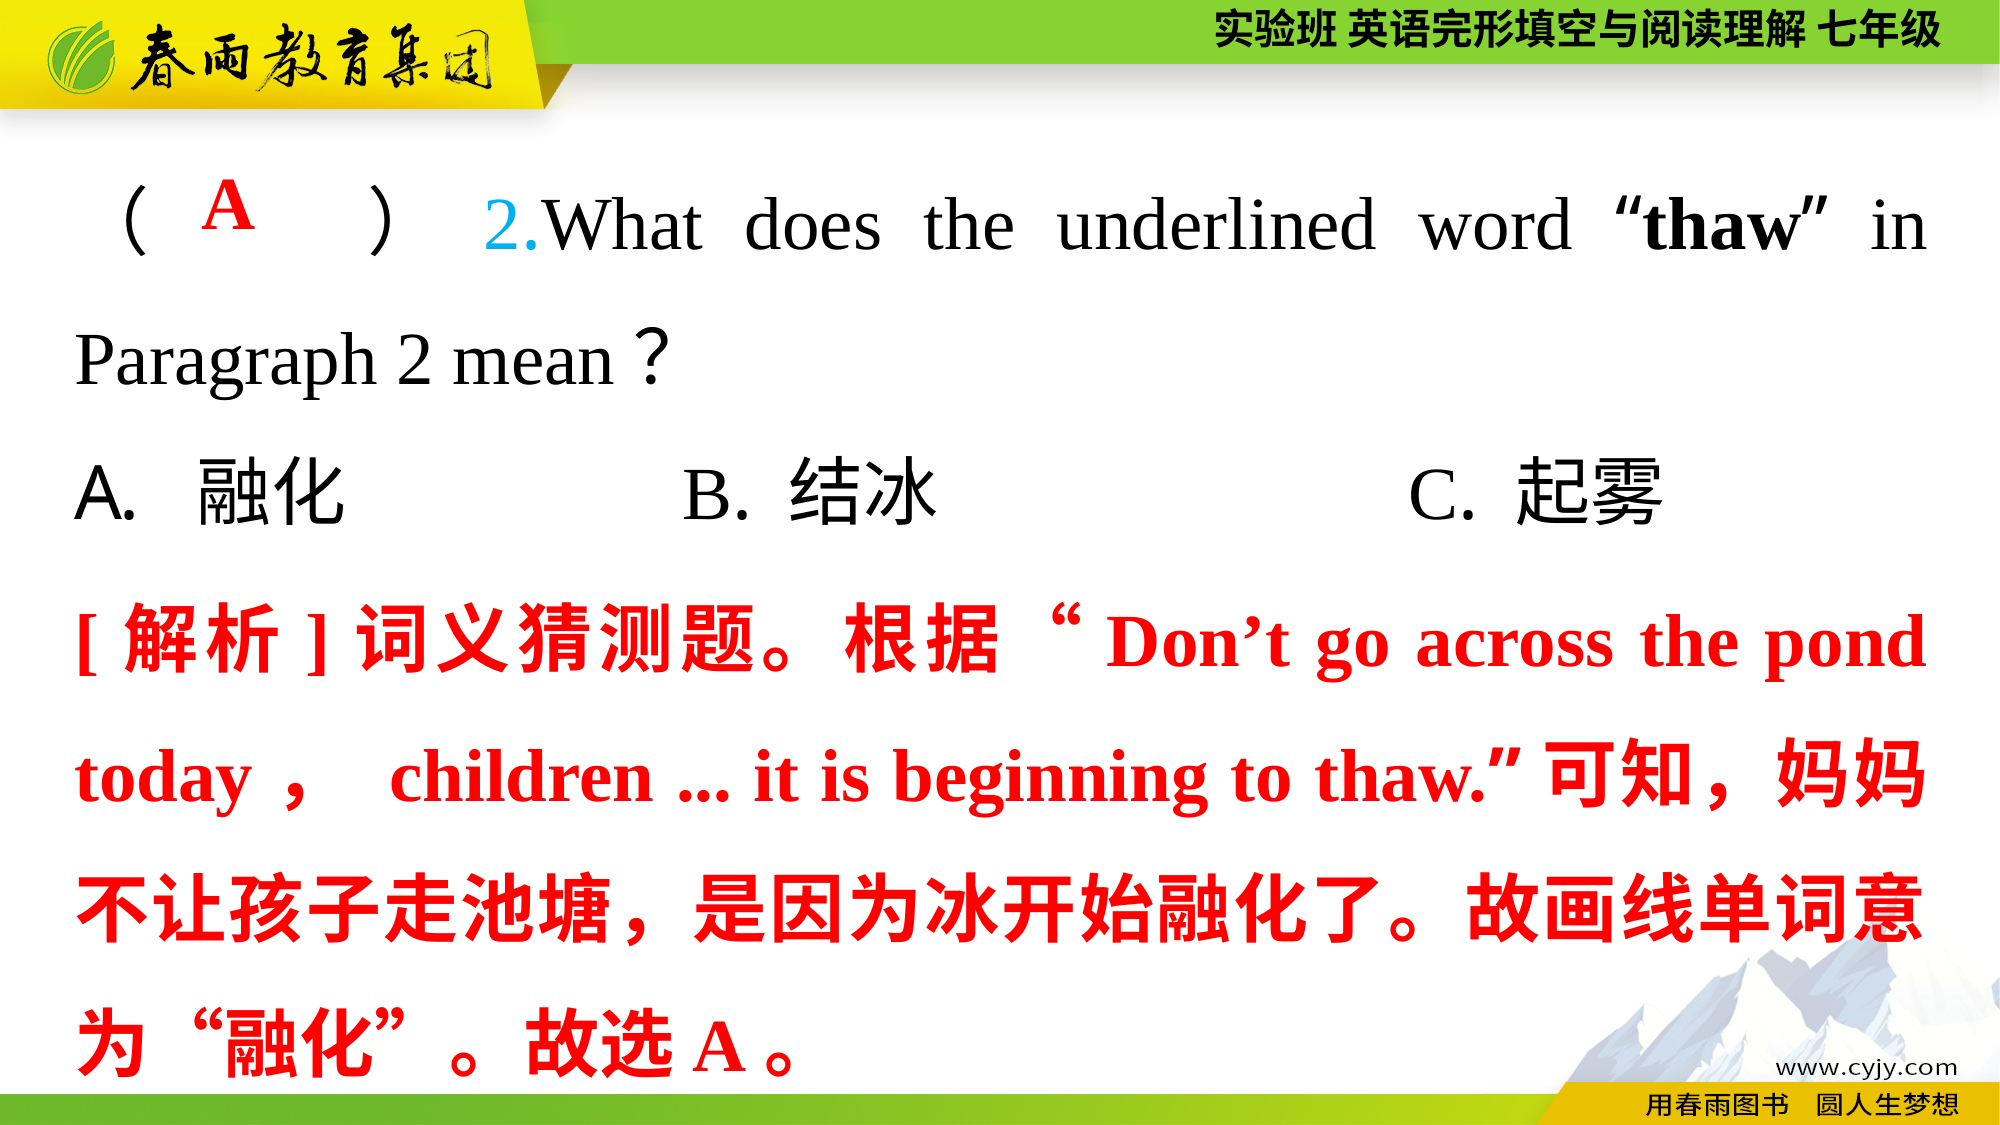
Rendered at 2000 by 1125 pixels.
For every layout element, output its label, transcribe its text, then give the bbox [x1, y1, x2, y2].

text_box A [186, 146, 271, 252]
picture [0, 0, 2000, 1125]
list （ ）2.What does the underlined word “thaw” in Paragraph 2 mean？ 融化 B. 结冰 C. 起雾 [59, 122, 1944, 538]
text_box [解析]词义猜测题。根据“Don’t go across the pond today， children ... it is beginning to thaw.”可知，妈妈不让孩子走池塘，是因为冰开始融化了。故画线单词意为“融化”。故选A。 [59, 538, 1944, 1094]
